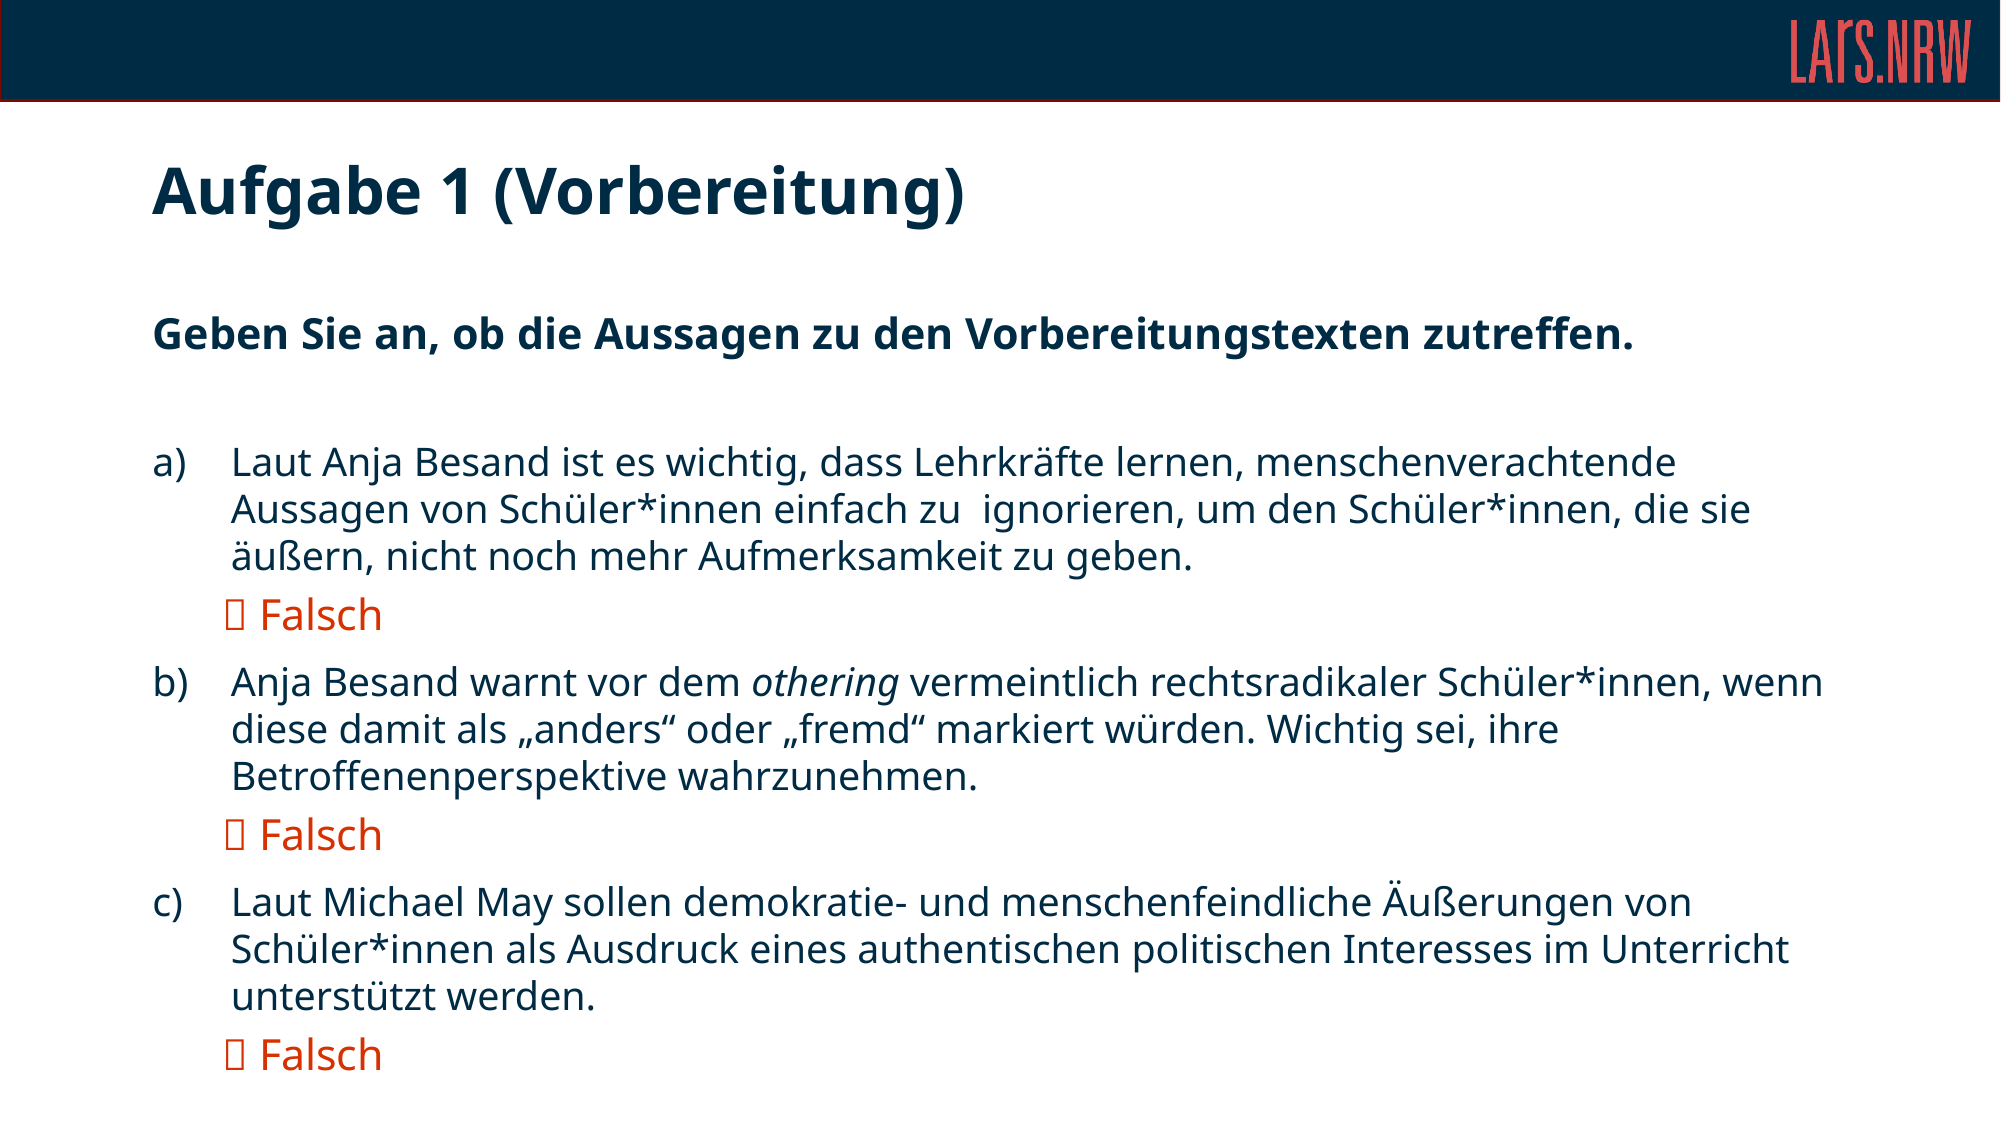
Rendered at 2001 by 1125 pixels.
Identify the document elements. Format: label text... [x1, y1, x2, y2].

picture [1773, 6, 1977, 99]
list Aufgabe 1 (Vorbereitung) Geben Sie an, ob die Aussagen zu den Vorbereitungstexten zutreffen. Laut Anja Besand ist es wichtig, dass Lehrkräfte lernen, menschenverachtende Aussagen von Schüler*innen einfach zu ignorieren, um den Schüler*innen, die sie äußern, nicht noch mehr Aufmerksamkeit zu geben.  Falsch Anja Besand warnt vor dem othering vermeintlich rechtsradikaler Schüler*innen, wenn diese damit als „anders“ oder „fremd“ markiert würden. Wichtig sei, ihre Betroffenenperspektive wahrzunehmen.  Falsch Laut Michael May sollen demokratie- und menschenfeindliche Äußerungen von Schüler*innen als Ausdruck eines authentischen politischen Interesses im Unterricht unterstützt werden.  Falsch [137, 142, 1863, 1087]
